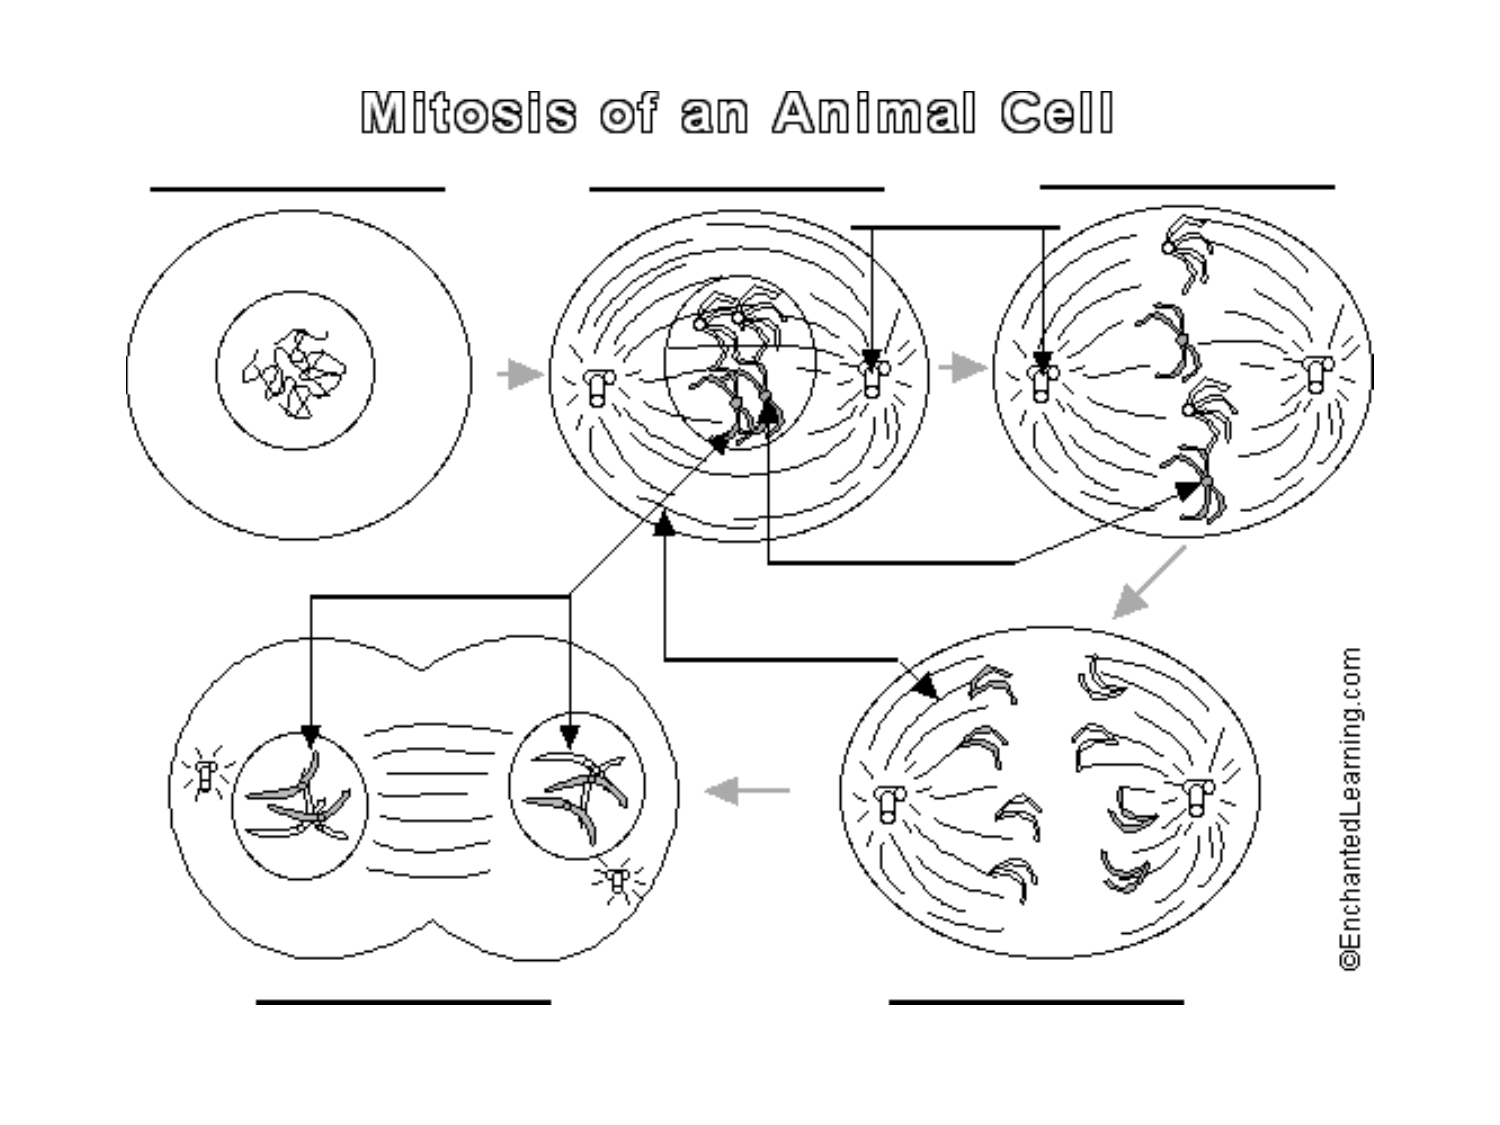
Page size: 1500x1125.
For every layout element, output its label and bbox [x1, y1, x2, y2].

list [74, 91, 1426, 1006]
